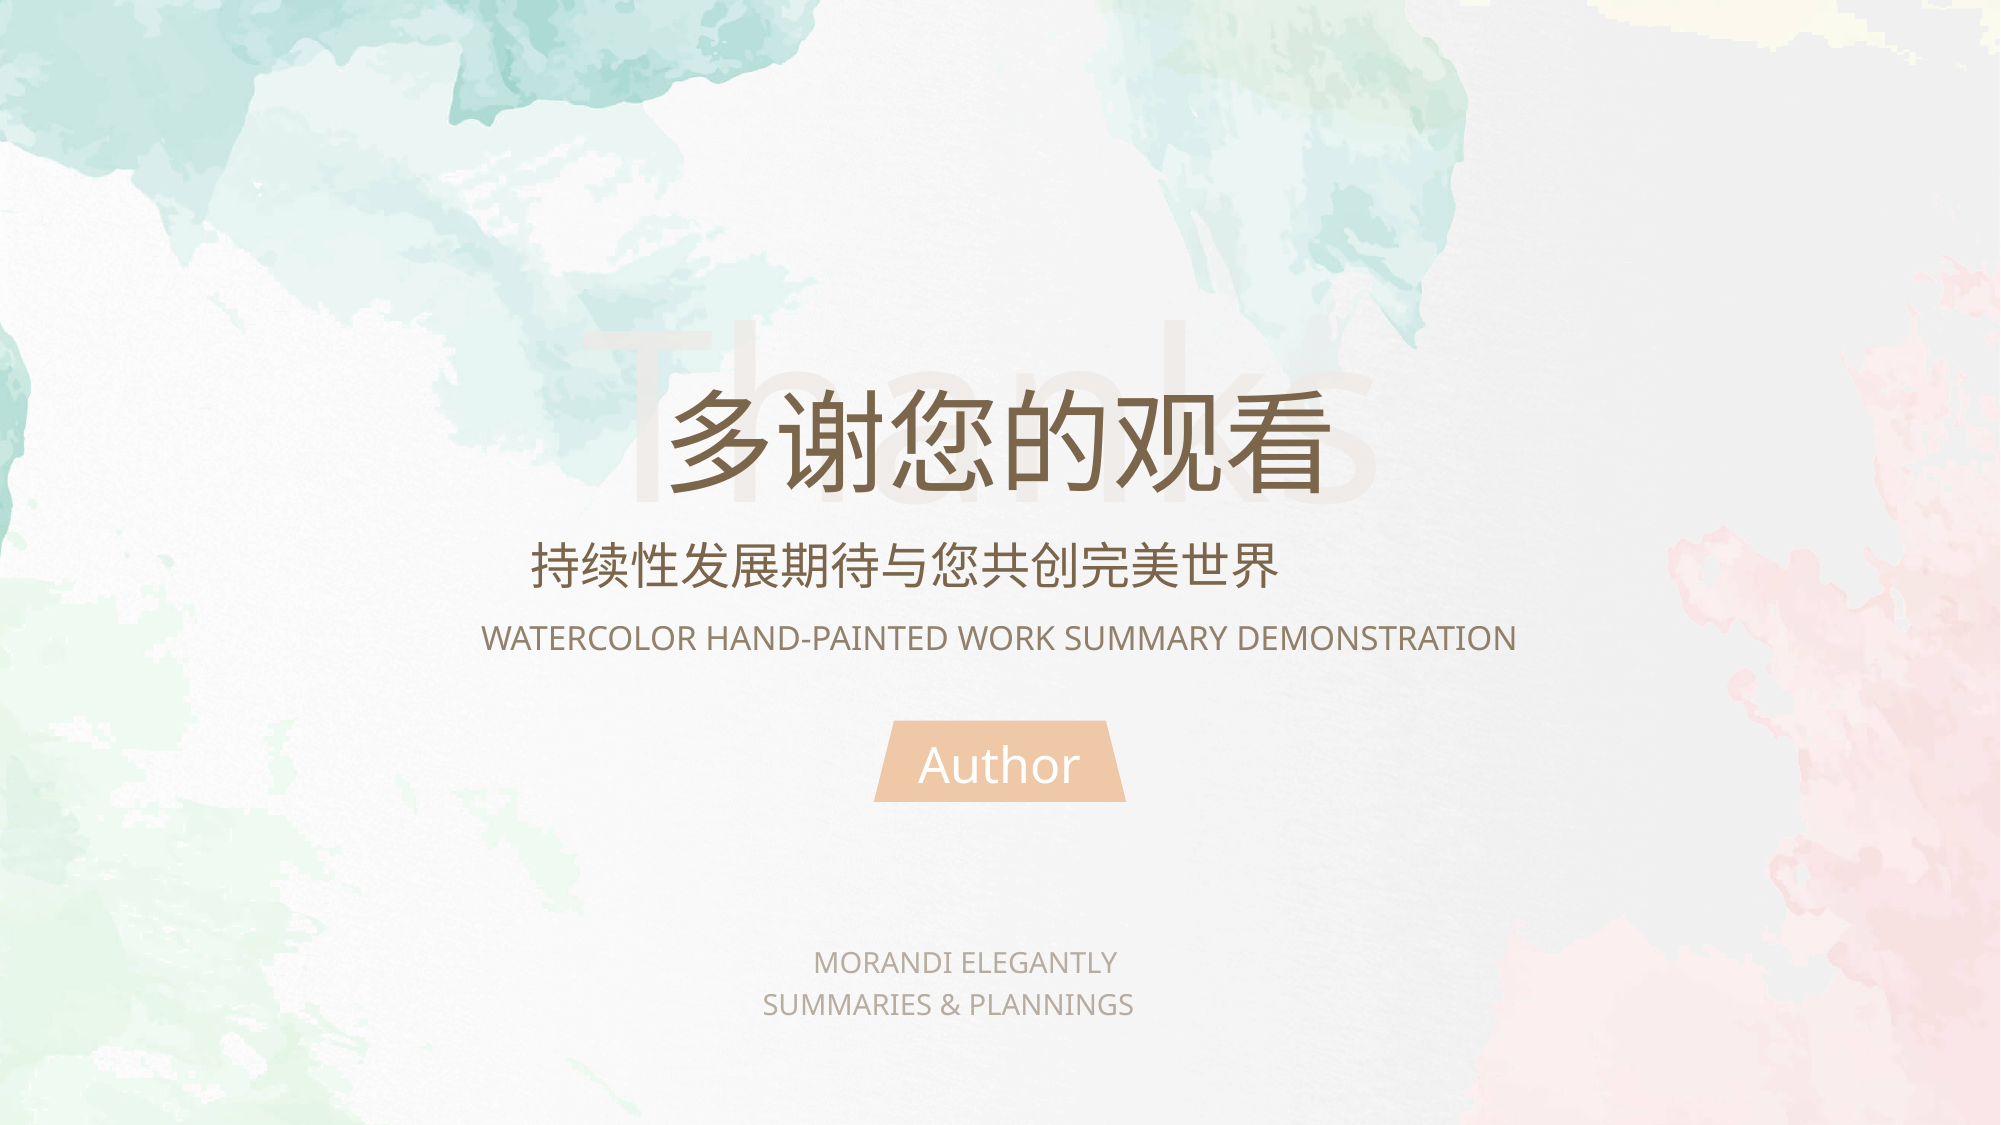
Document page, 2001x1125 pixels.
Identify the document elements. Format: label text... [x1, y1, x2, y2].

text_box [747, 936, 1253, 1030]
picture [0, 0, 2001, 1125]
text_box 持续性发展期待与您共创完美世界 [515, 526, 1485, 602]
text_box Thanks [566, 255, 1403, 526]
text_box 多谢您的观看 [647, 364, 1353, 515]
text_box WATERCOLOR HAND-PAINTED WORK SUMMARY DEMONSTRATION [466, 609, 1534, 665]
text_box Author [872, 719, 1128, 803]
